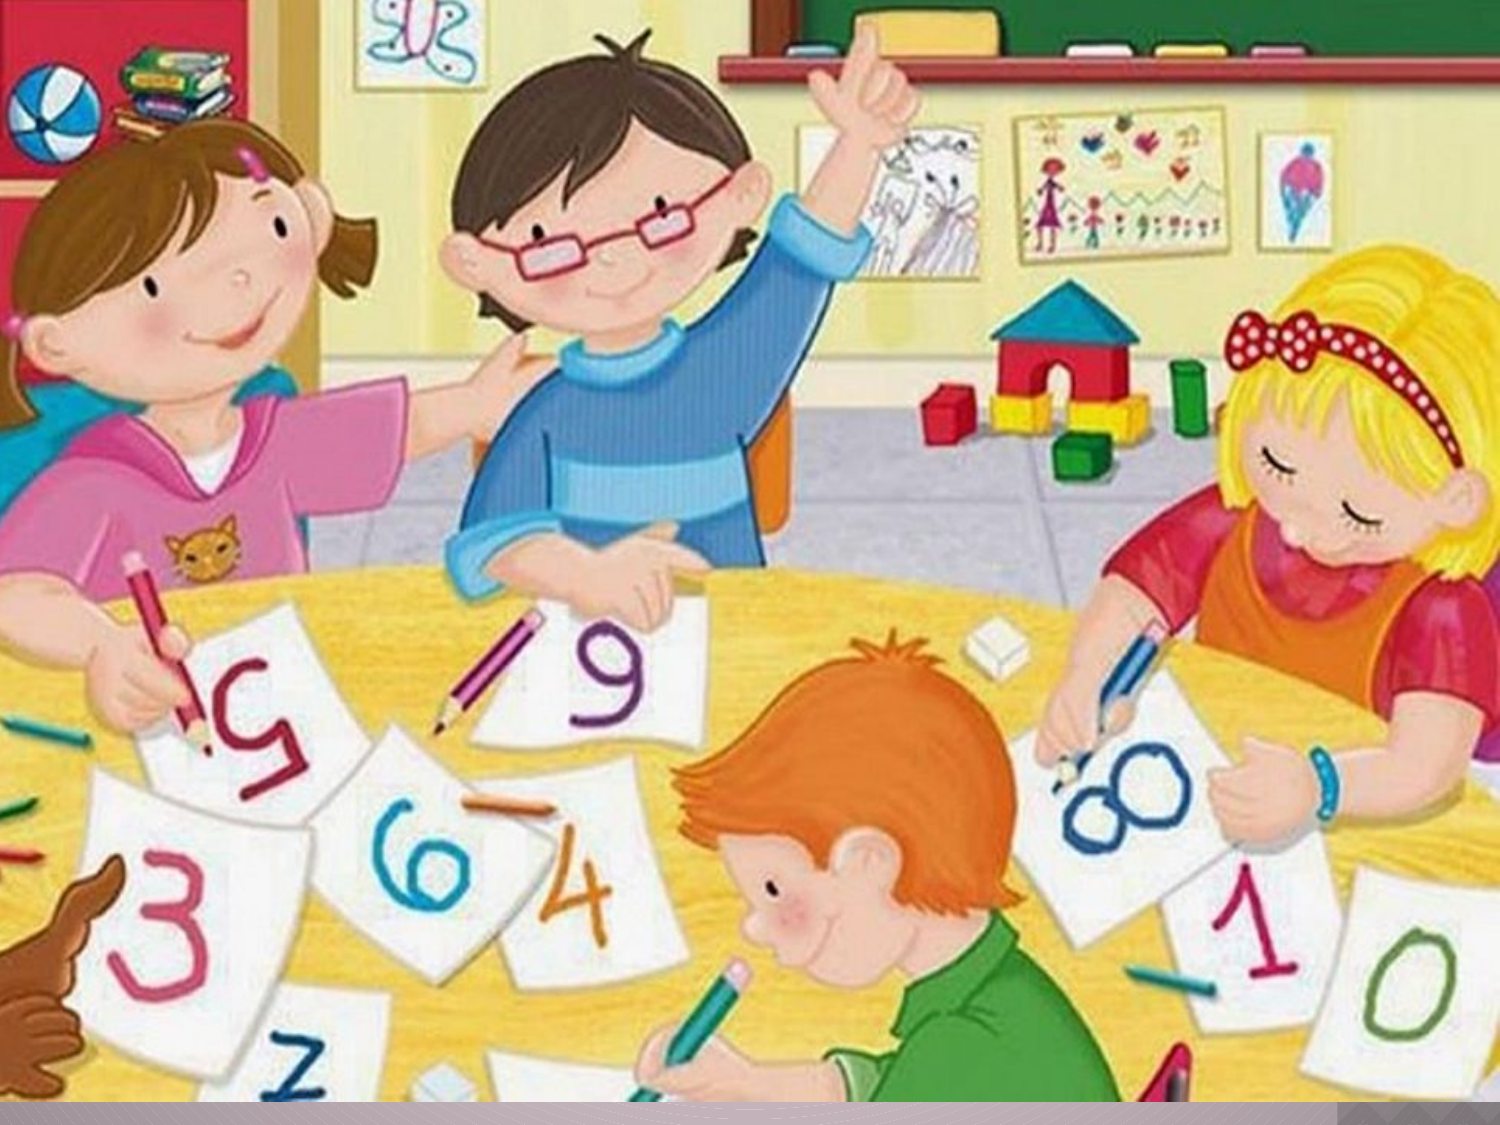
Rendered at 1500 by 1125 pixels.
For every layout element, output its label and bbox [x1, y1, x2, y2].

list [0, 0, 1500, 1102]
